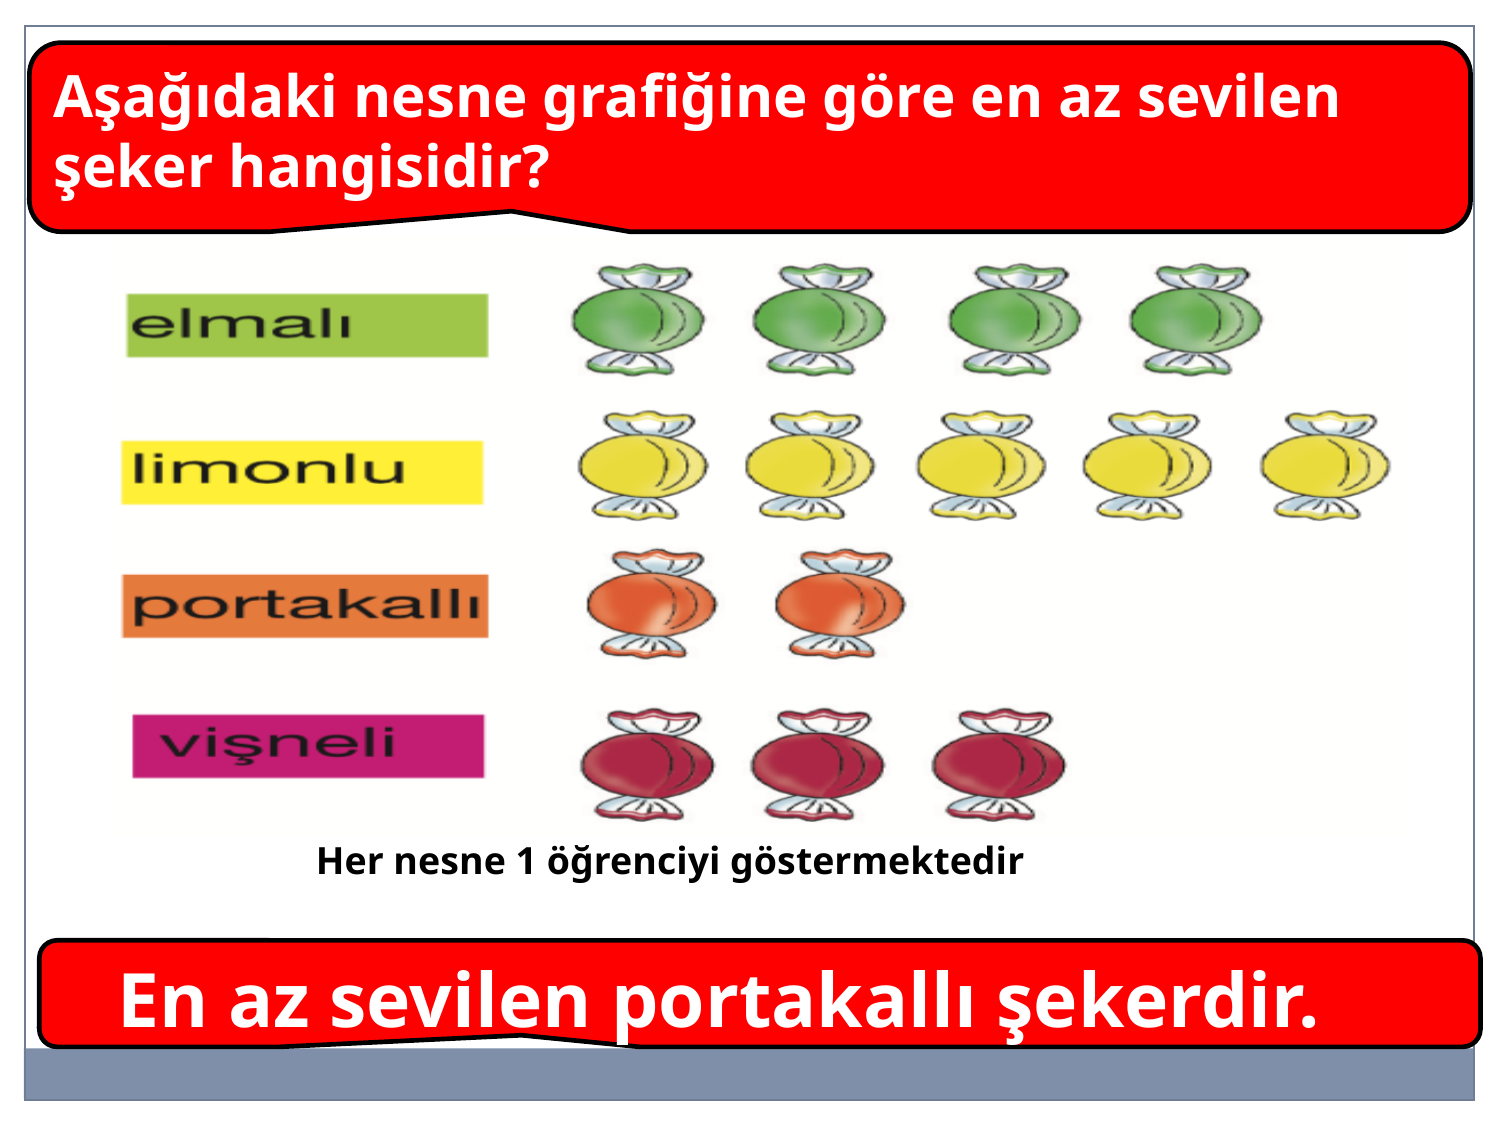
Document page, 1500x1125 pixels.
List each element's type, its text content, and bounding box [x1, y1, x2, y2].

text_box En az sevilen portakallı şekerdir. [39, 940, 1481, 1047]
text_box Aşağıdaki nesne grafiğine göre en az sevilen şeker hangisidir? [29, 42, 1471, 232]
picture [107, 237, 1412, 835]
text_box Her nesne 1 öğrenciyi göstermektedir [301, 845, 1040, 890]
